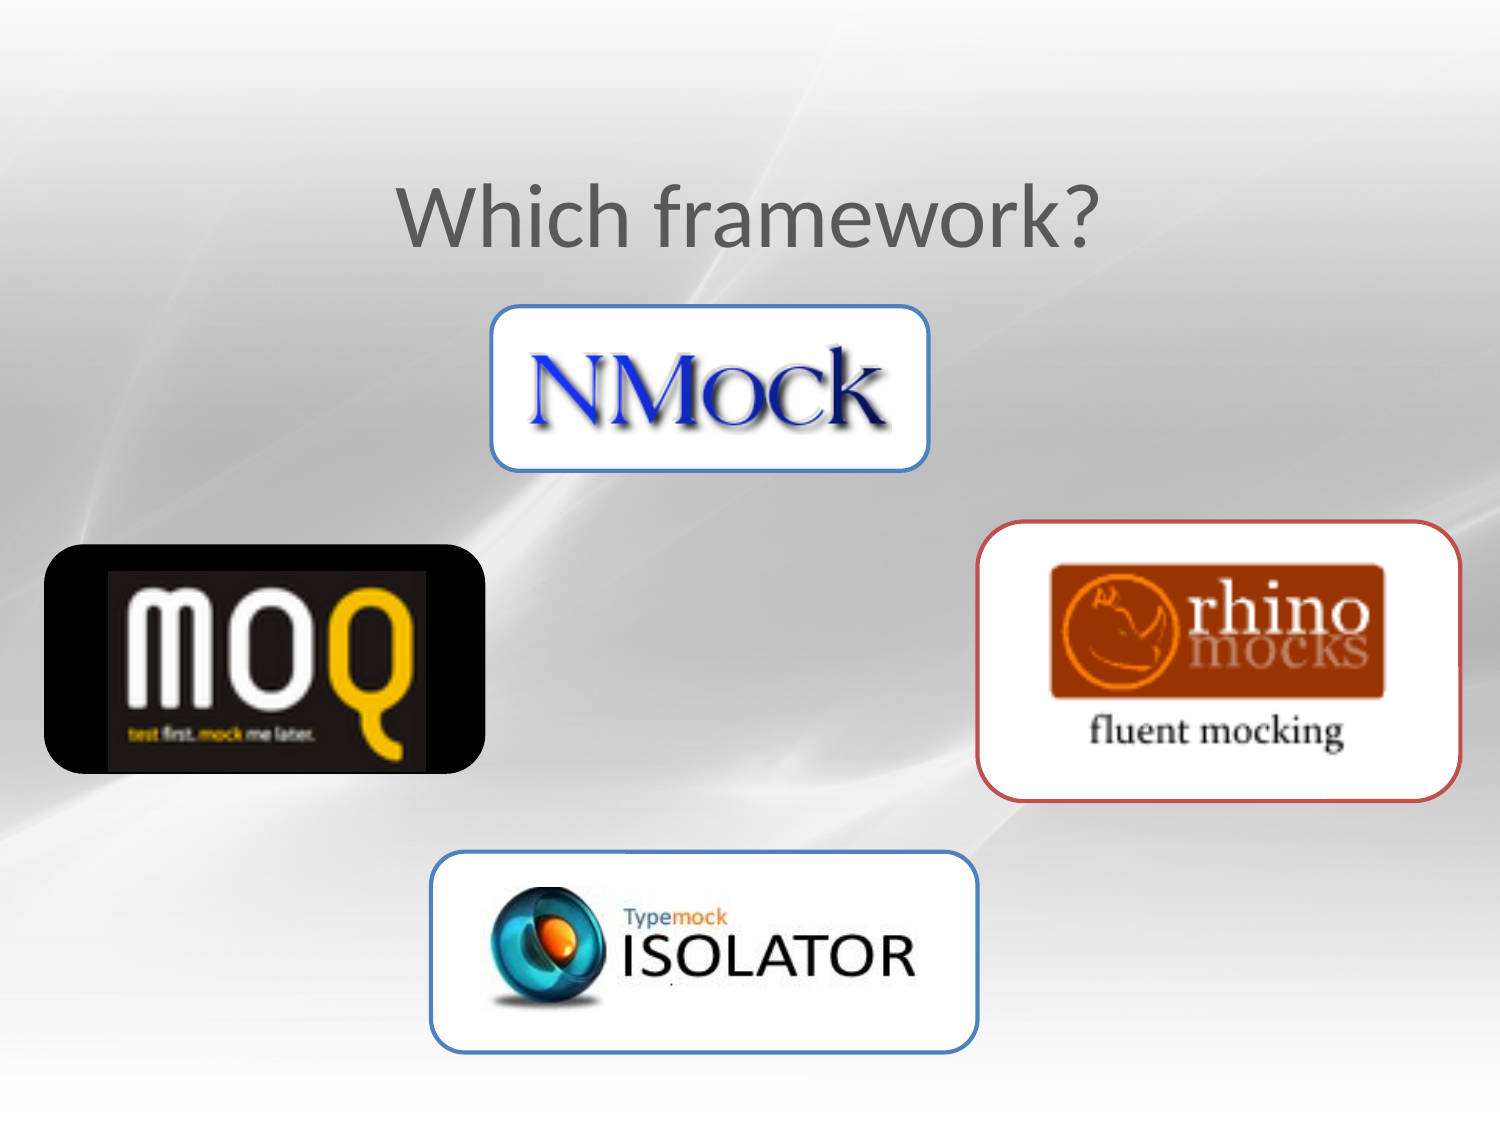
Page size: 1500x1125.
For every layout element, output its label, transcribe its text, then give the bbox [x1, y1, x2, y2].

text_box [430, 851, 978, 1053]
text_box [45, 546, 484, 772]
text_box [491, 306, 929, 471]
title Which framework? [75, 117, 1425, 305]
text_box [977, 521, 1461, 802]
picture [0, 0, 1500, 1125]
